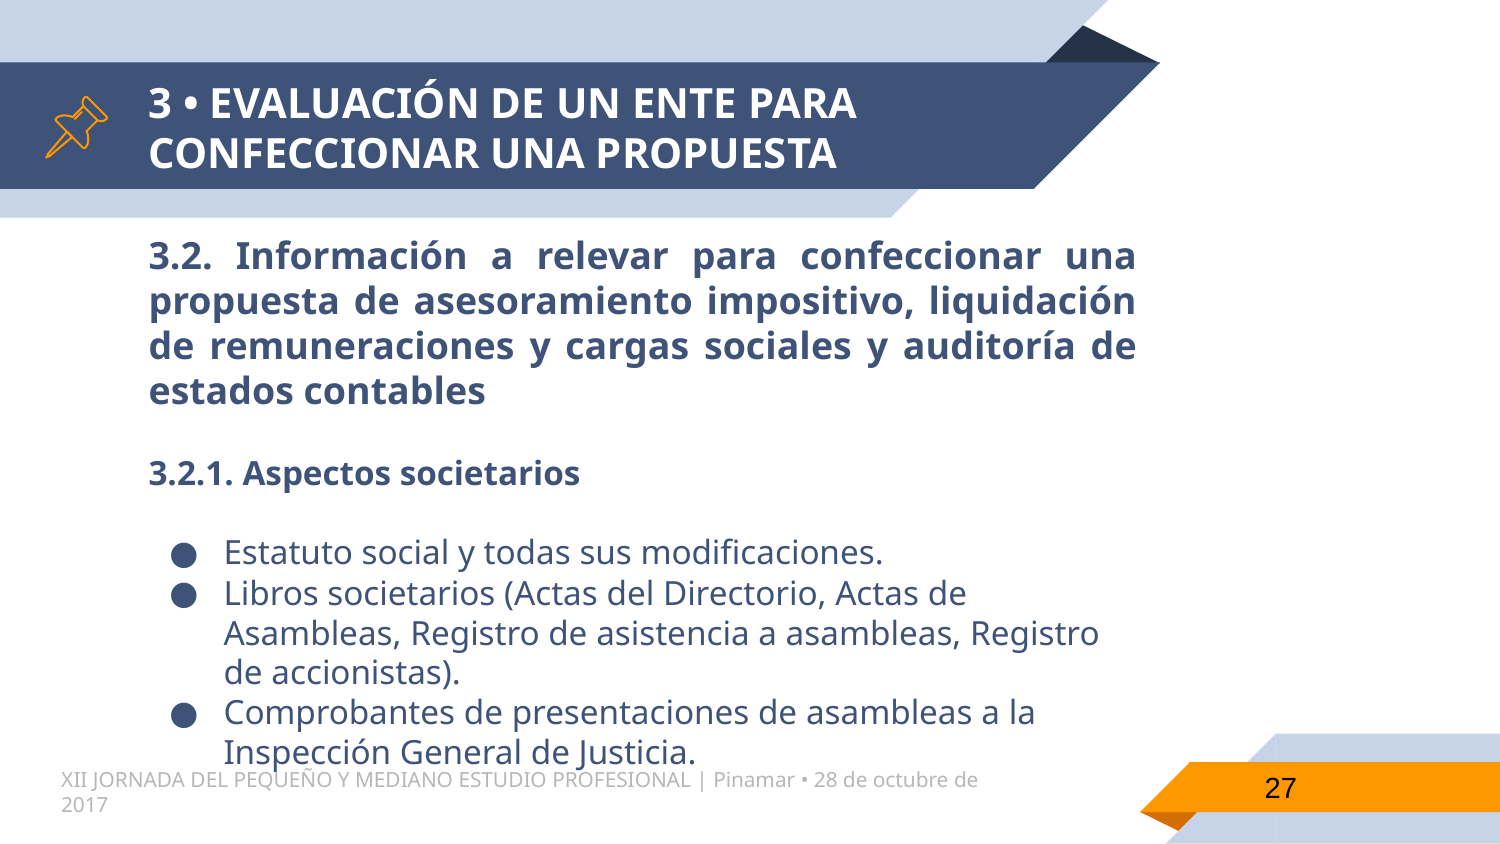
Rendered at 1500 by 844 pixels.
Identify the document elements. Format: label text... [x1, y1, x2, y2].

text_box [46, 96, 108, 158]
slide_number 27 [1249, 760, 1494, 813]
title 3 • EVALUACIÓN DE UN ENTE PARA CONFECCIONAR UNA PROPUESTA [133, 64, 1101, 190]
text_box 3.2. Información a relevar para confeccionar una propuesta de asesoramiento impositivo, liquidación de remuneraciones y cargas sociales y auditoría de estados contables 3.2.1. Aspectos societarios Estatuto social y todas sus modificaciones. Libros societarios (Actas del Directorio, Actas de Asambleas, Registro de asistencia a asambleas, Registro de accionistas). Comprobantes de presentaciones de asambleas a la Inspección General de Justicia. [133, 217, 1153, 791]
